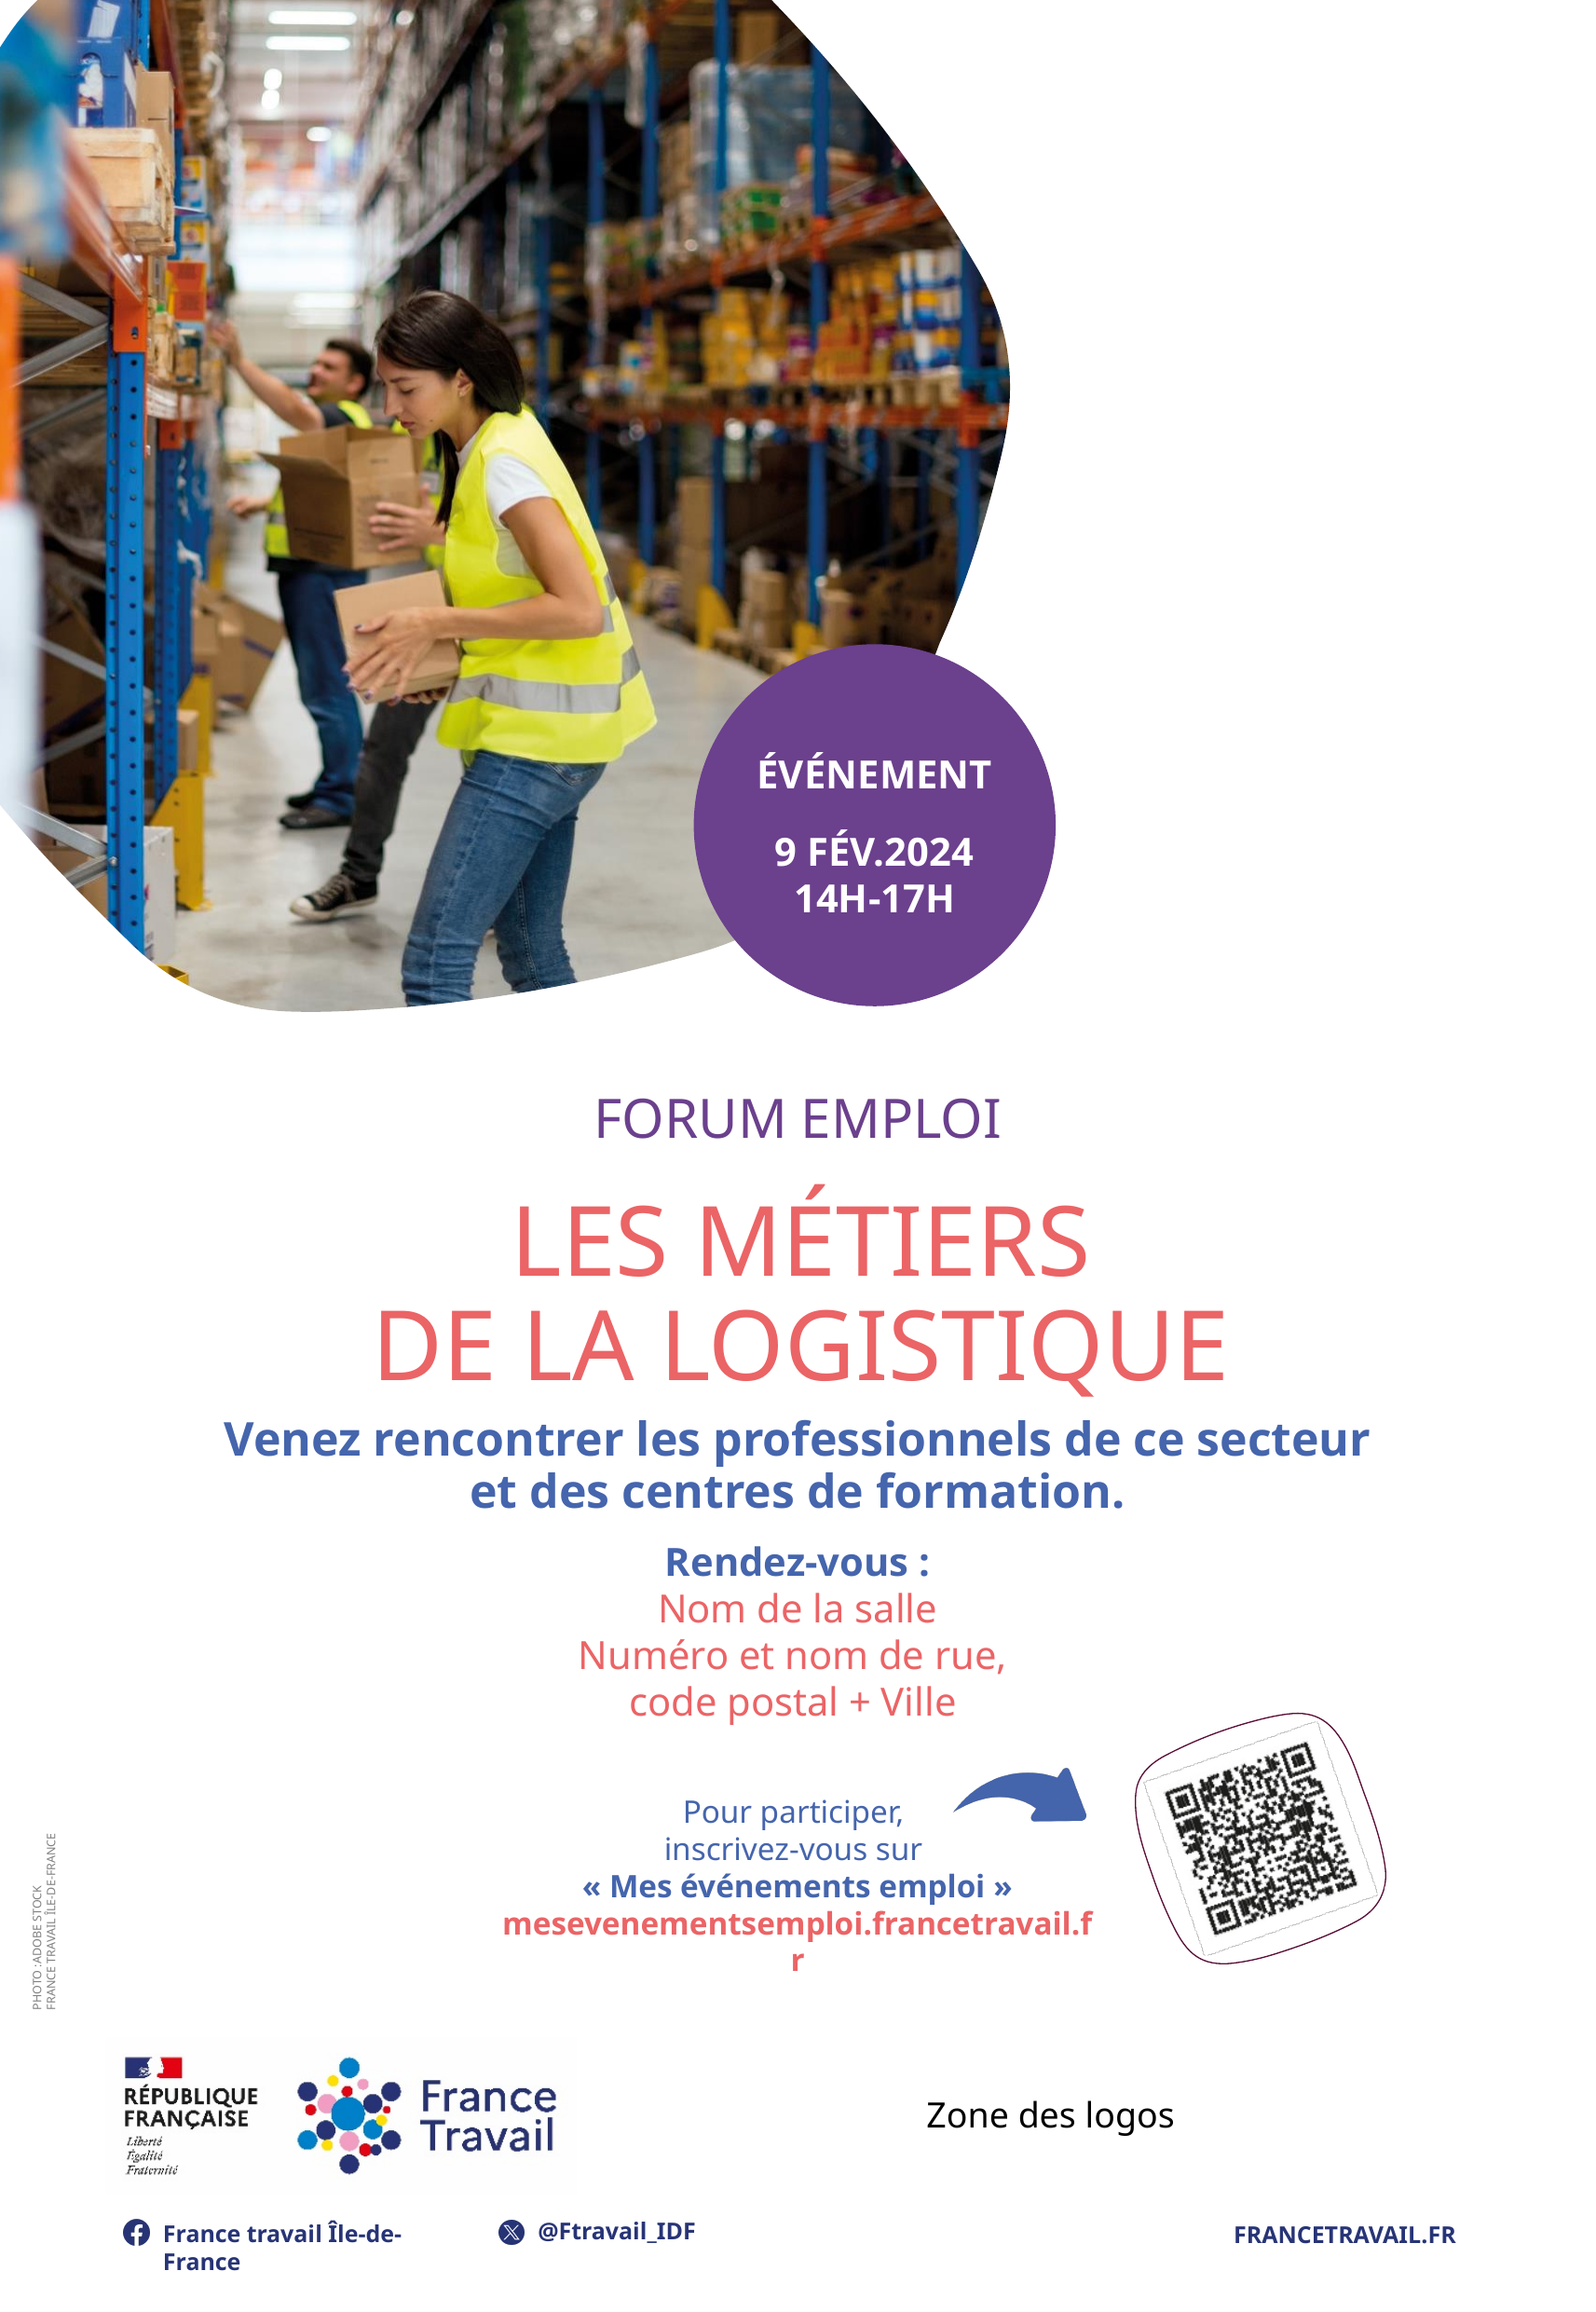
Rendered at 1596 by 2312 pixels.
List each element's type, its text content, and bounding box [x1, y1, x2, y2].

picture [948, 1748, 1091, 1869]
text_box Zone des logos [604, 2051, 1497, 2176]
text_box Événement 9 fév.2024 14h-17h [628, 746, 1122, 928]
picture [498, 2219, 525, 2246]
picture [104, 2036, 578, 2195]
text_box Venez rencontrer les professionnels de ce secteur et des centres de formation. [0, 1405, 1596, 1525]
text_box Forum emploi [0, 1076, 1596, 1156]
text_box francetravail.fr [1220, 2213, 1522, 2255]
picture [122, 2219, 150, 2246]
text_box @Ftravail_IDF [524, 2209, 724, 2252]
text_box France travail Île-de-France [149, 2212, 488, 2282]
text_box Pour participer, inscrivez-vous sur « Mes événements emploi » mesevenementsemploi.francetravail.fr [484, 1785, 1111, 1985]
picture [1128, 1707, 1392, 1970]
text_box [710, 642, 1040, 746]
text_box [0, 0, 1011, 1012]
text_box Les métiers de la logistique [0, 1185, 1596, 1405]
text_box Rendez-vous : Nom de la salle Numéro et nom de rue, code postal + Ville [0, 1530, 1596, 1731]
text_box [724, 928, 1026, 1008]
